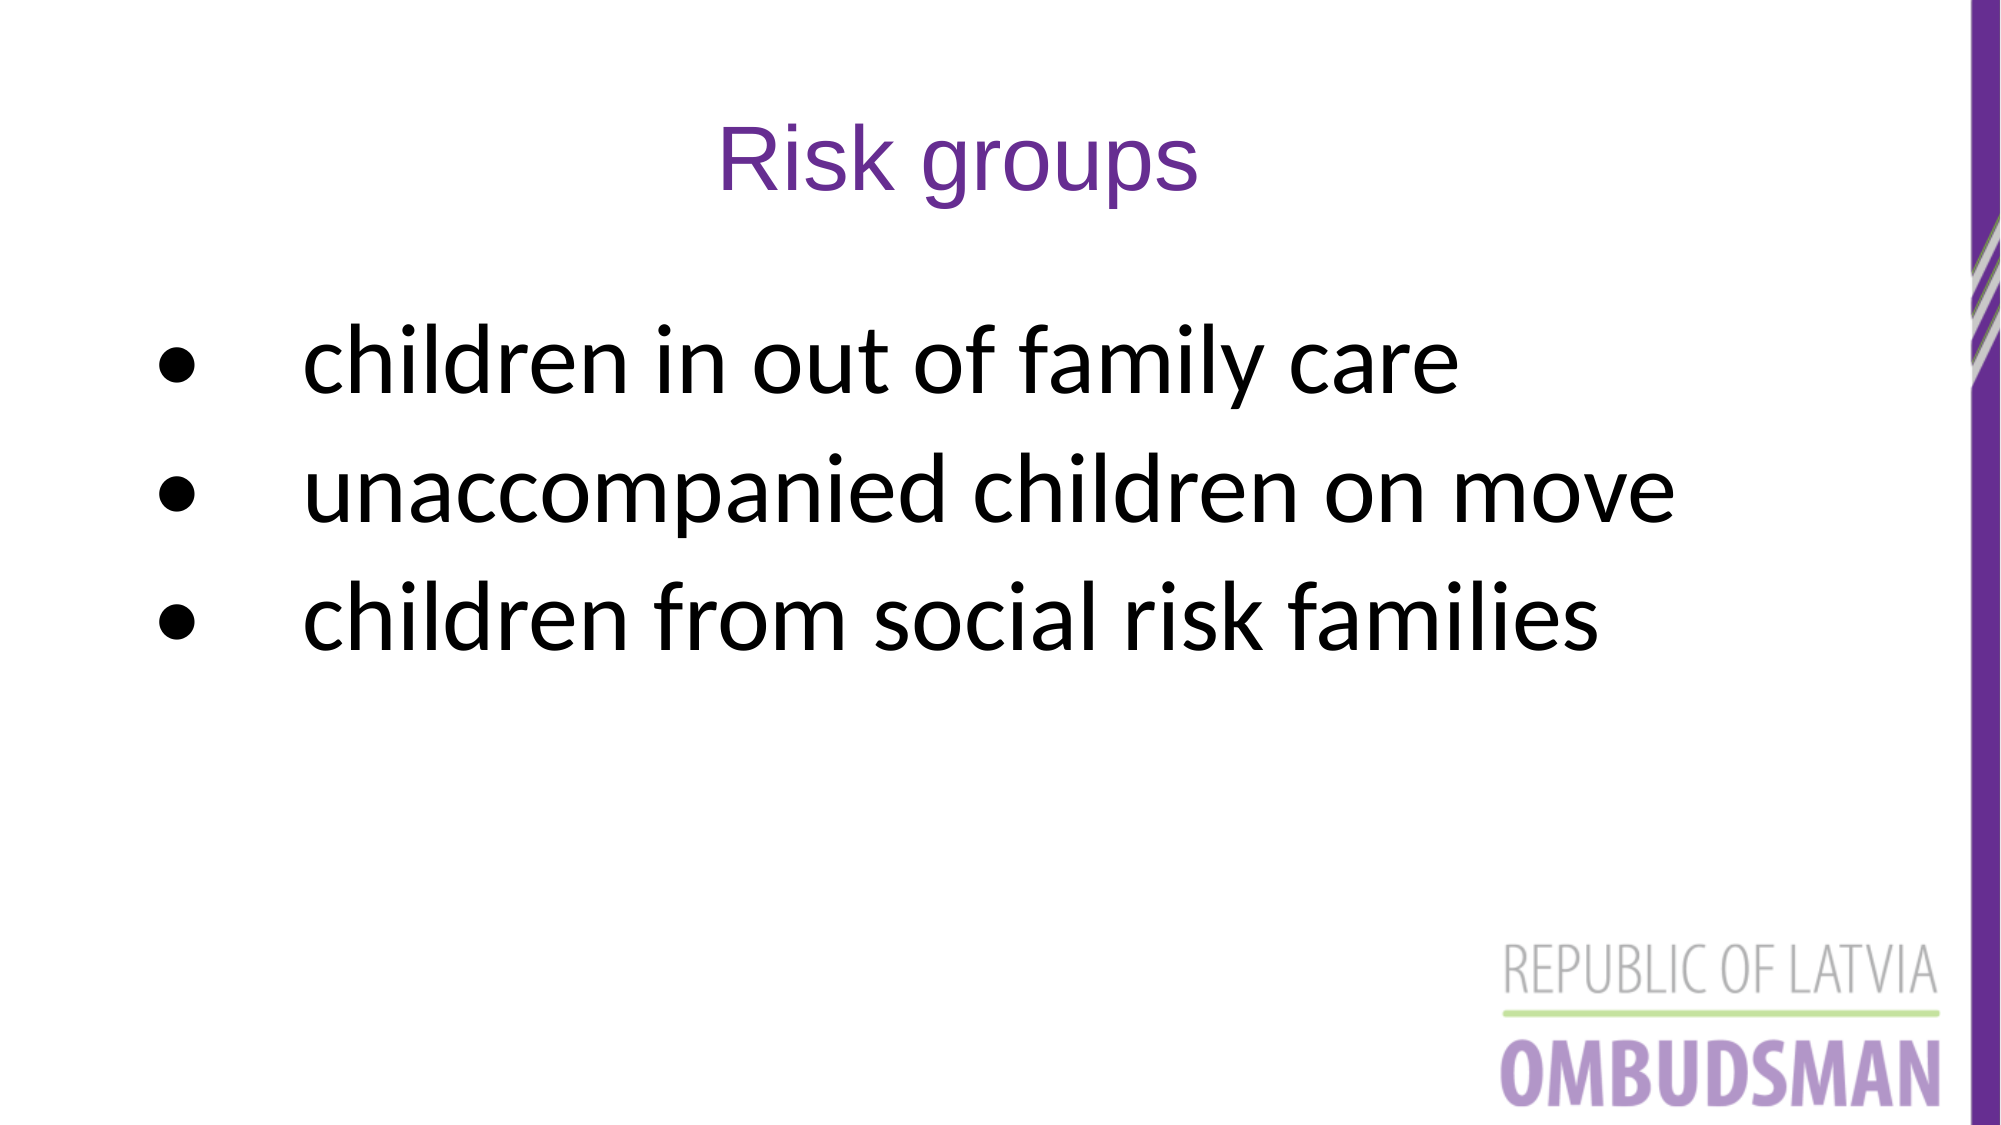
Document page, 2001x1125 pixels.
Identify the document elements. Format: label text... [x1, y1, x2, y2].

picture [0, 0, 2001, 1125]
text_box Risk groups [0, 91, 1960, 217]
list • children in out of family care • unaccompanied children on move • children from social risk families [137, 299, 1863, 1014]
